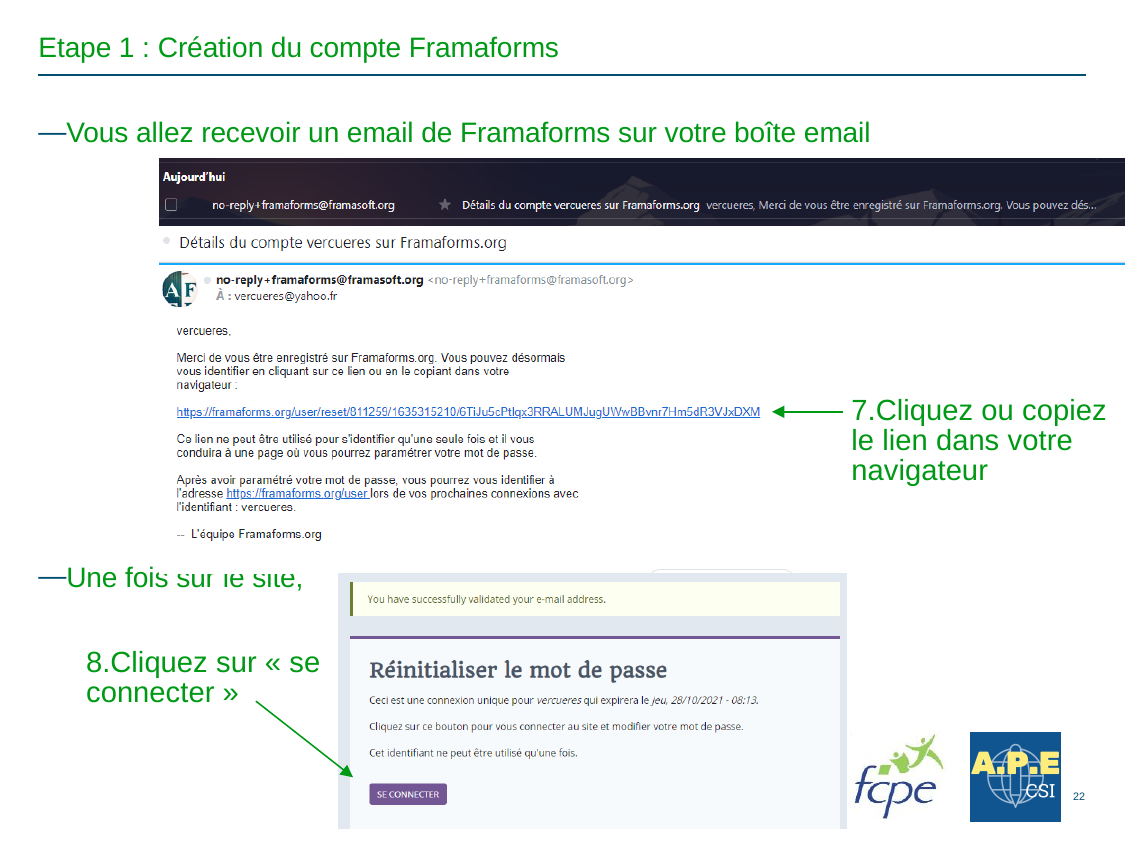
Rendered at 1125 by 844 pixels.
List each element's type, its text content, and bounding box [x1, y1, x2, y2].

list Vous allez recevoir un email de Framaforms sur votre boîte email Une fois sur le site, [38, 114, 1086, 778]
slide_number 22 [1060, 791, 1086, 813]
text_box 8.Cliquez sur « se connecter » [86, 649, 333, 709]
list Etape 1 : Création du compte Framaforms [38, 28, 993, 104]
picture [970, 778, 1061, 822]
picture [159, 158, 1125, 226]
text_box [255, 700, 354, 778]
picture [159, 230, 1125, 830]
picture [850, 778, 947, 820]
